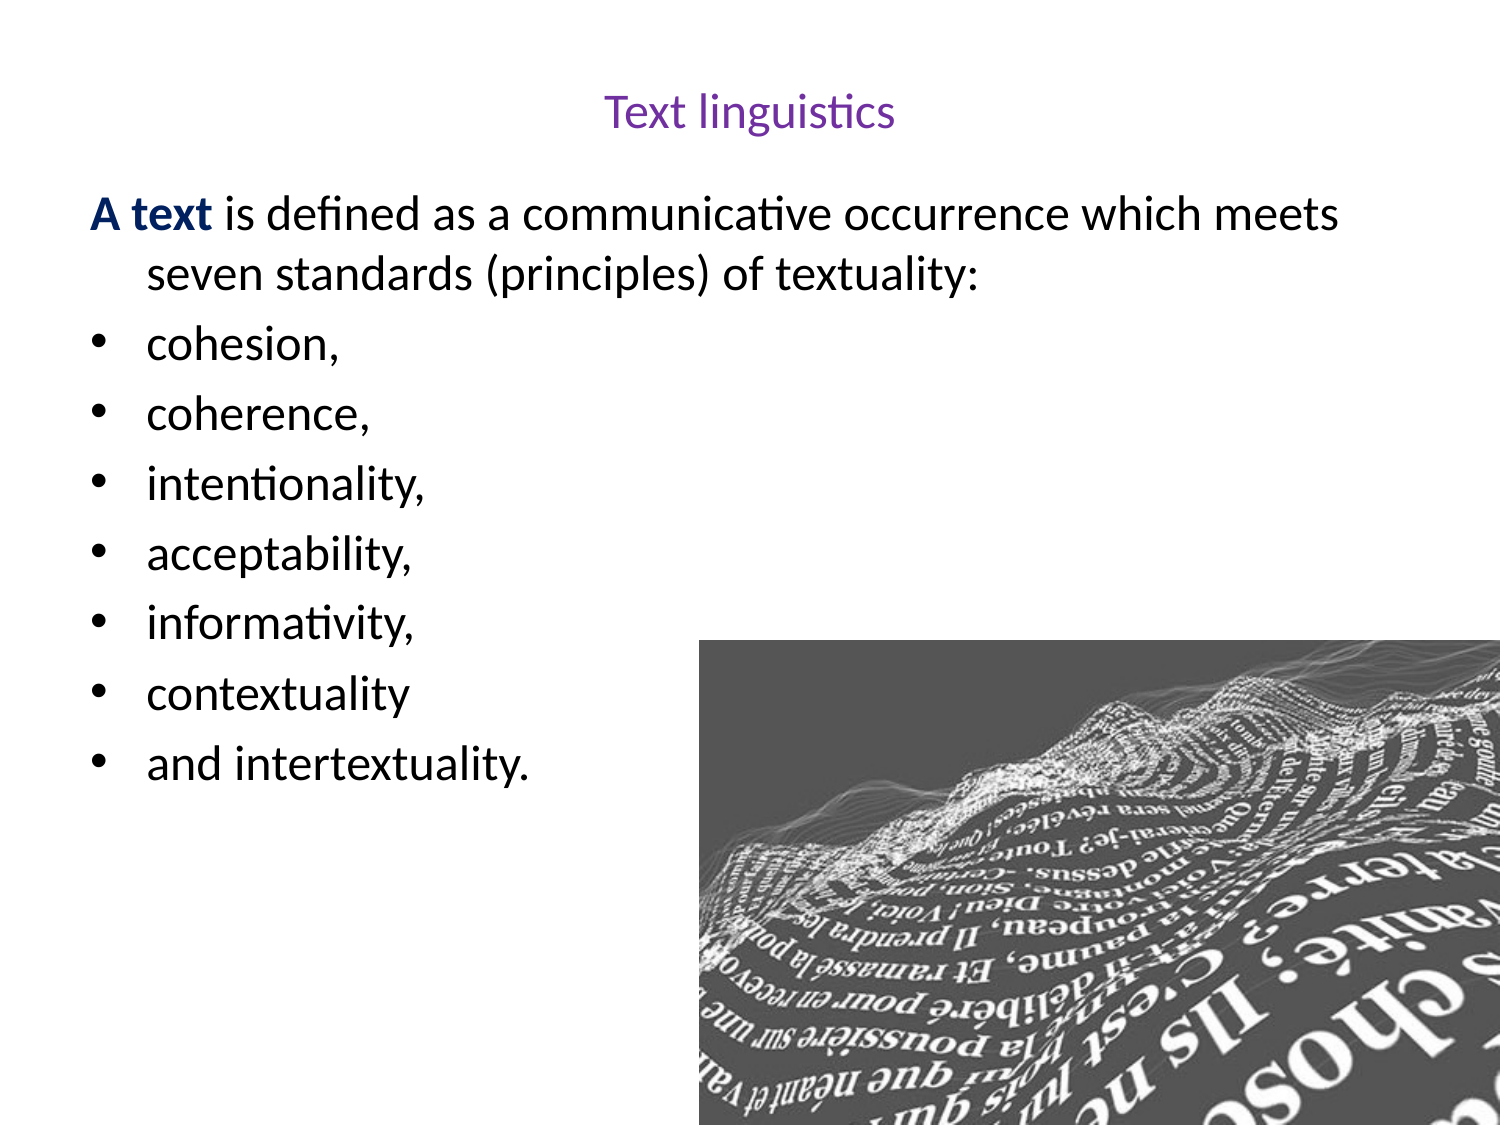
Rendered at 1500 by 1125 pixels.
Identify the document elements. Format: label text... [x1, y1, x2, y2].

picture [699, 640, 1500, 1125]
title Text linguistics [75, 45, 1425, 172]
list A text is defined as a communicative occurrence which meets seven standards (principles) of textuality: cohesion, coherence, intentionality, acceptability, informativity, contextuality and intertextuality. [75, 172, 1425, 953]
